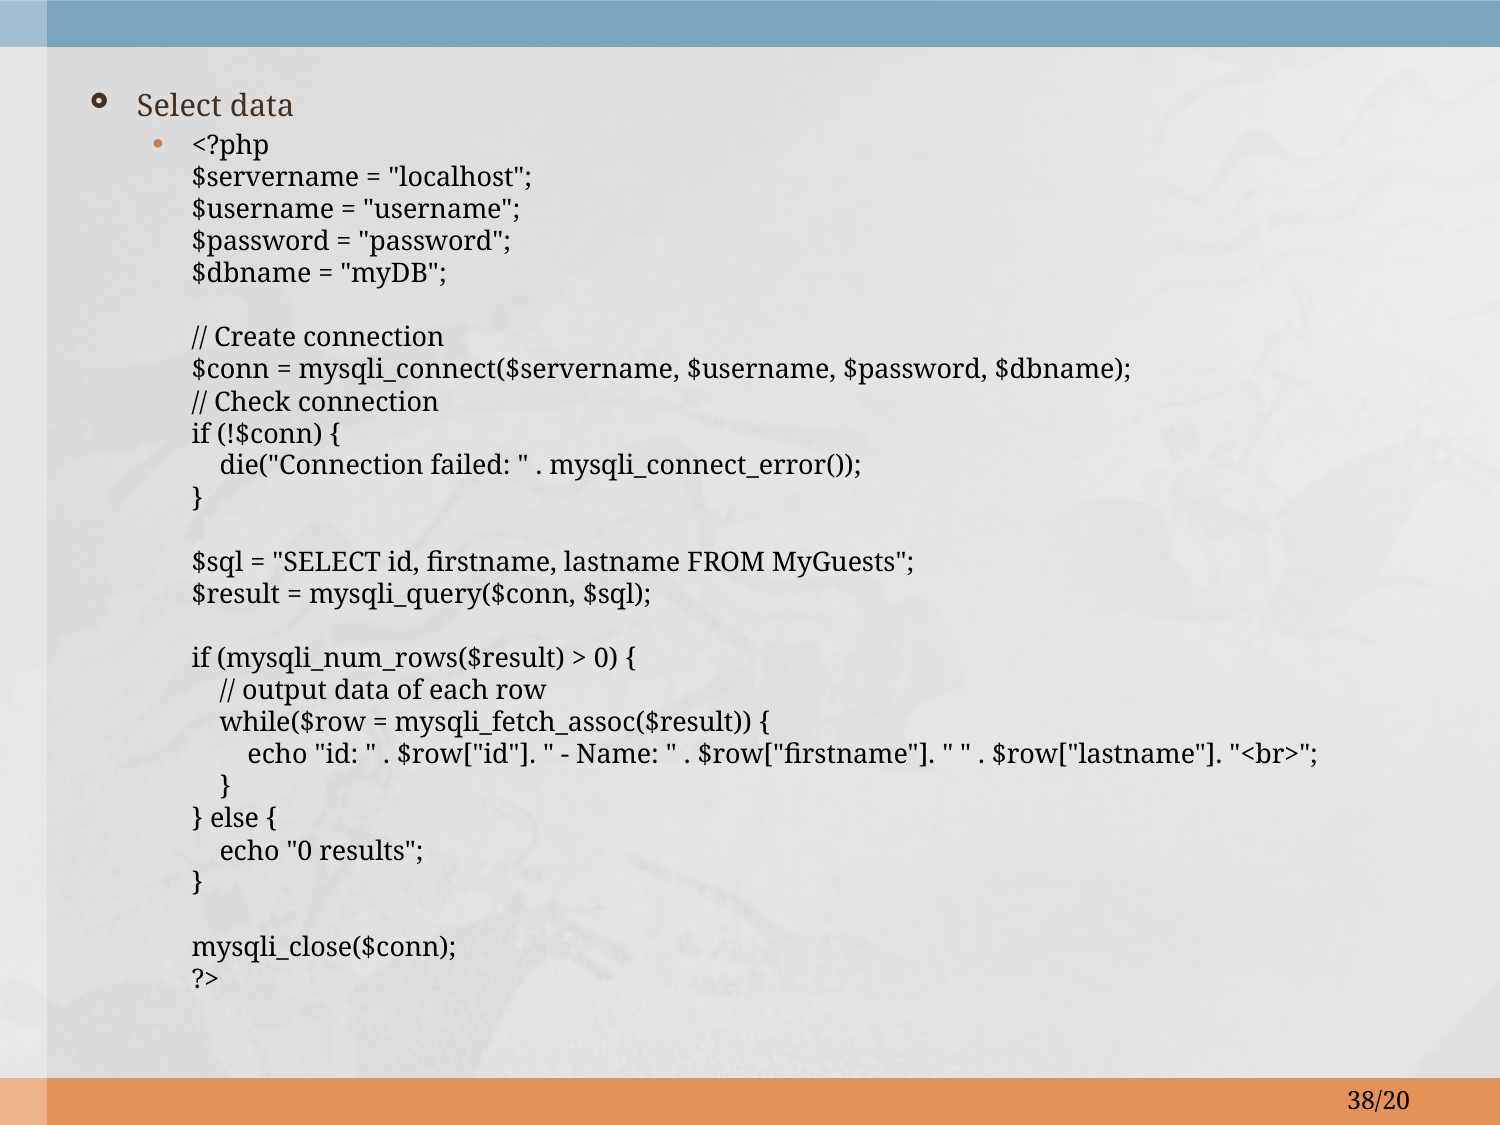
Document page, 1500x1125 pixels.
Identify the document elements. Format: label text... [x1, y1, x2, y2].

slide_number 38/20 [1074, 1078, 1425, 1125]
list Select data <?php $servername = "localhost"; $username = "username"; $password = "password"; $dbname = "myDB"; // Create connection $conn = mysqli_connect($servername, $username, $password, $dbname); // Check connection if (!$conn) { die("Connection failed: " . mysqli_connect_error()); } $sql = "SELECT id, firstname, lastname FROM MyGuests"; $result = mysqli_query($conn, $sql); if (mysqli_num_rows($result) > 0) { // output data of each row while($row = mysqli_fetch_assoc($result)) { echo "id: " . $row["id"]. " - Name: " . $row["firstname"]. " " . $row["lastname"]. "<br>"; } } else { echo "0 results"; } mysqli_close($conn); ?> [75, 78, 1425, 1005]
